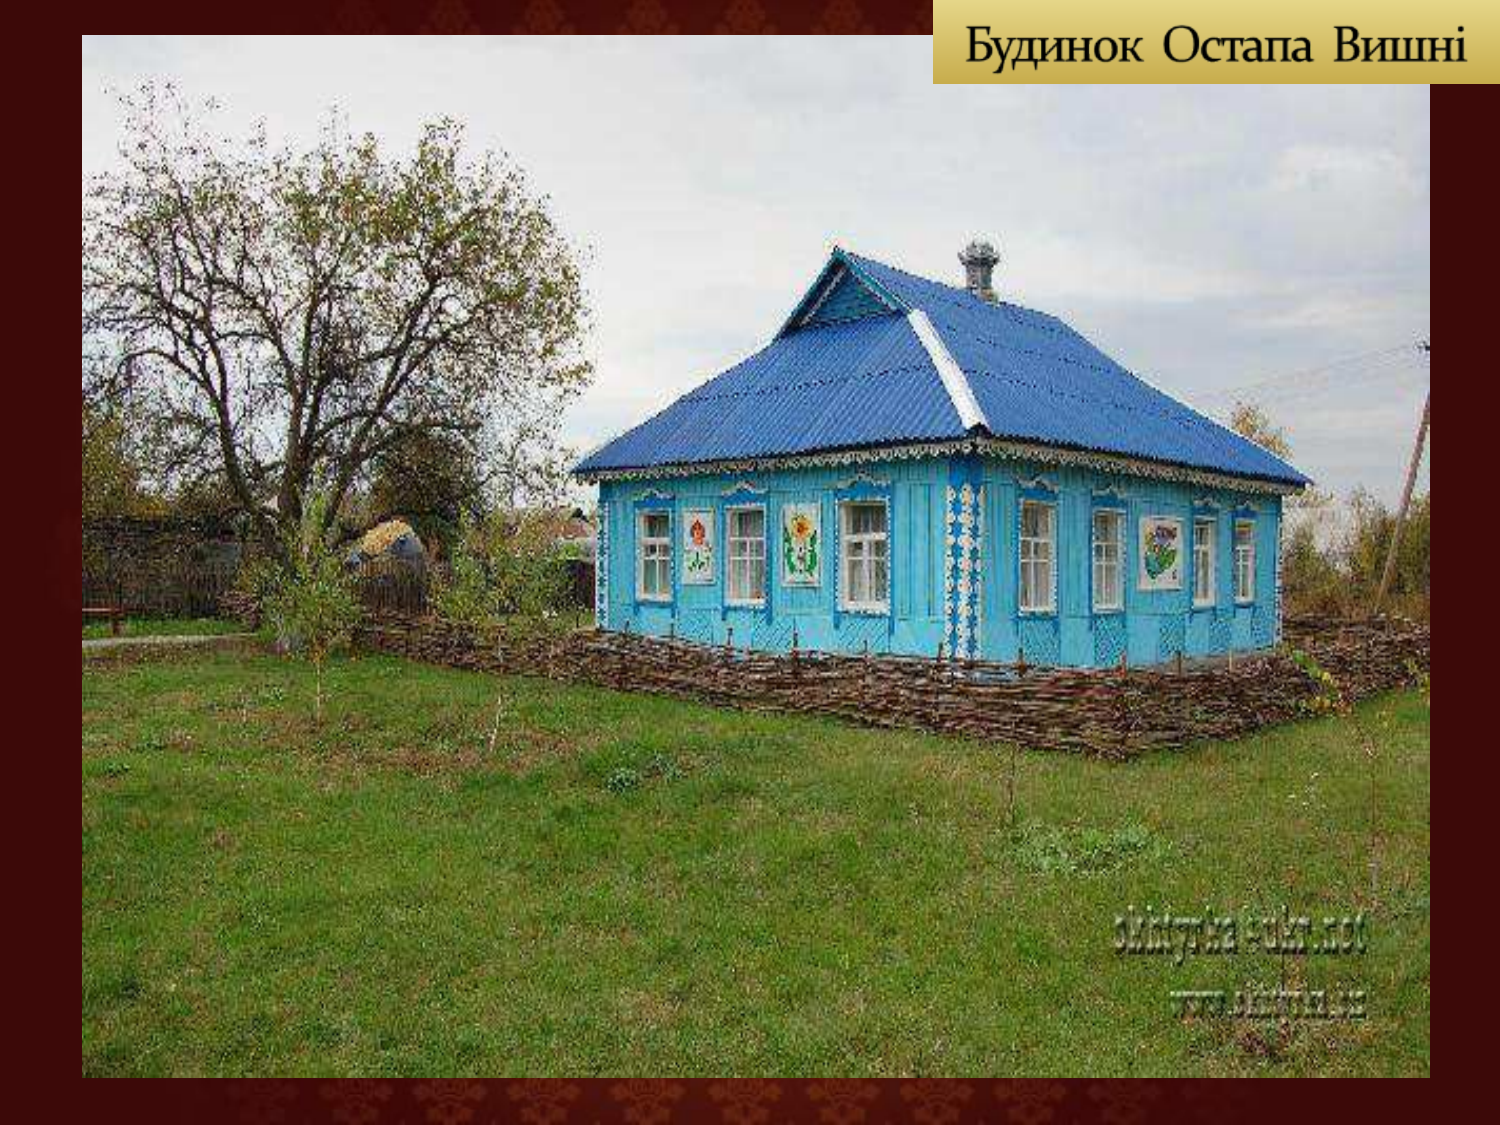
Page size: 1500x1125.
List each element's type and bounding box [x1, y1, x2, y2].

list [81, 34, 1430, 1079]
picture [0, 0, 1500, 1125]
title [932, 0, 1500, 84]
